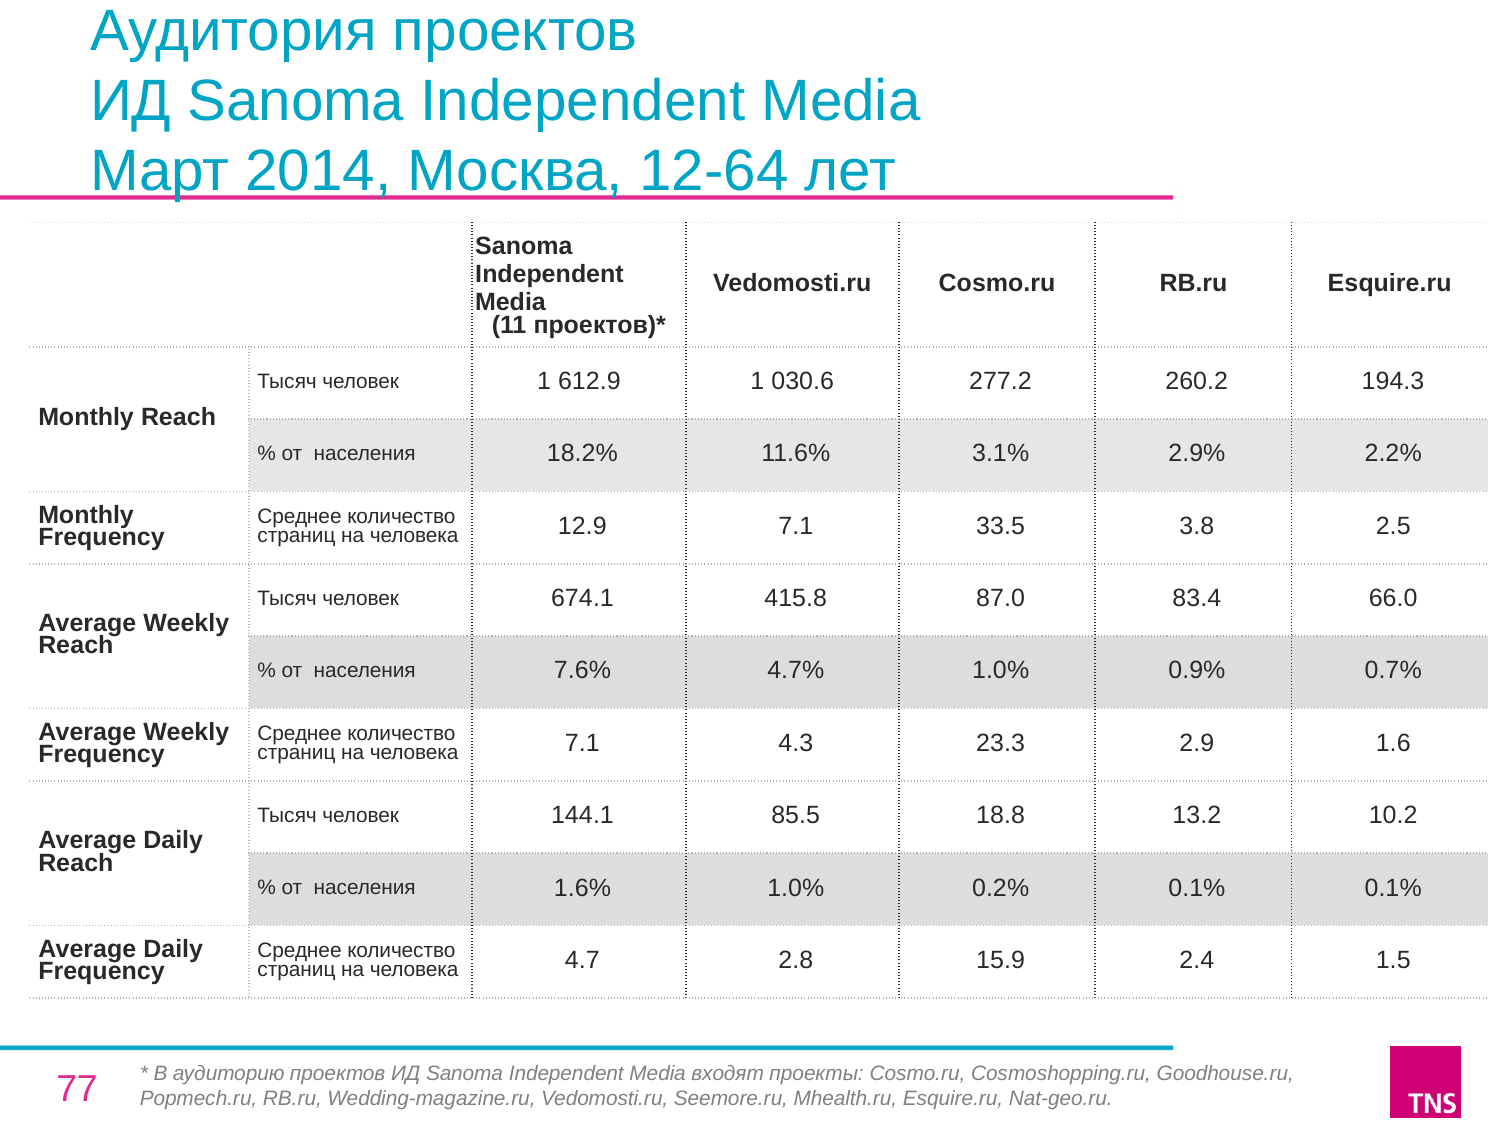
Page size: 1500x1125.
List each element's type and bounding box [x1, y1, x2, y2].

title [74, 8, 1476, 187]
text_box [125, 1052, 1412, 1117]
picture [0, 0, 1500, 1125]
slide_number [40, 1055, 392, 1125]
table_cell [29, 347, 1488, 998]
table_header [29, 223, 1488, 347]
